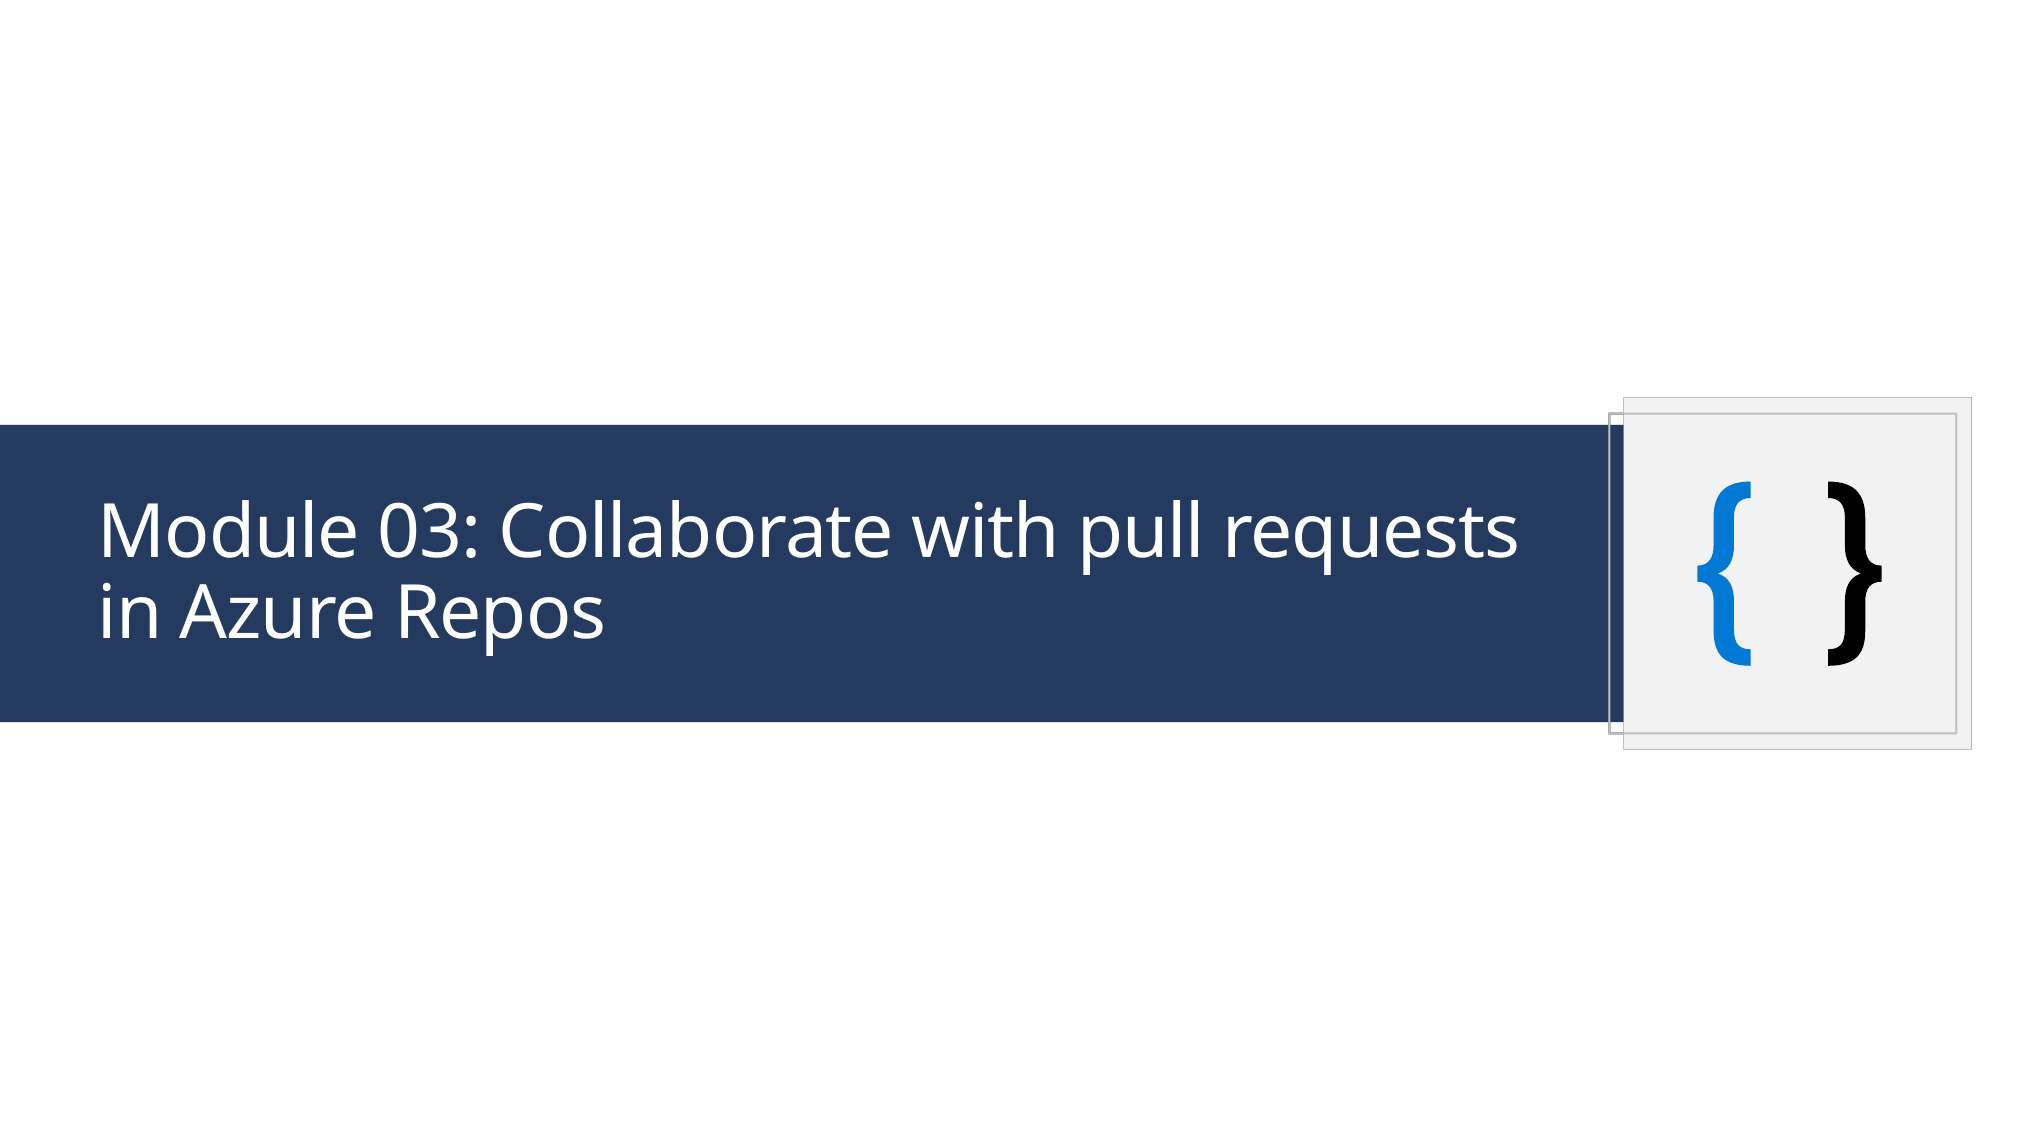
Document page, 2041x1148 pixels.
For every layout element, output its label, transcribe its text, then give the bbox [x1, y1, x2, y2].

title Module 03: Collaborate with pull requests in Azure Repos [97, 491, 1586, 656]
picture [0, 0, 2041, 1148]
